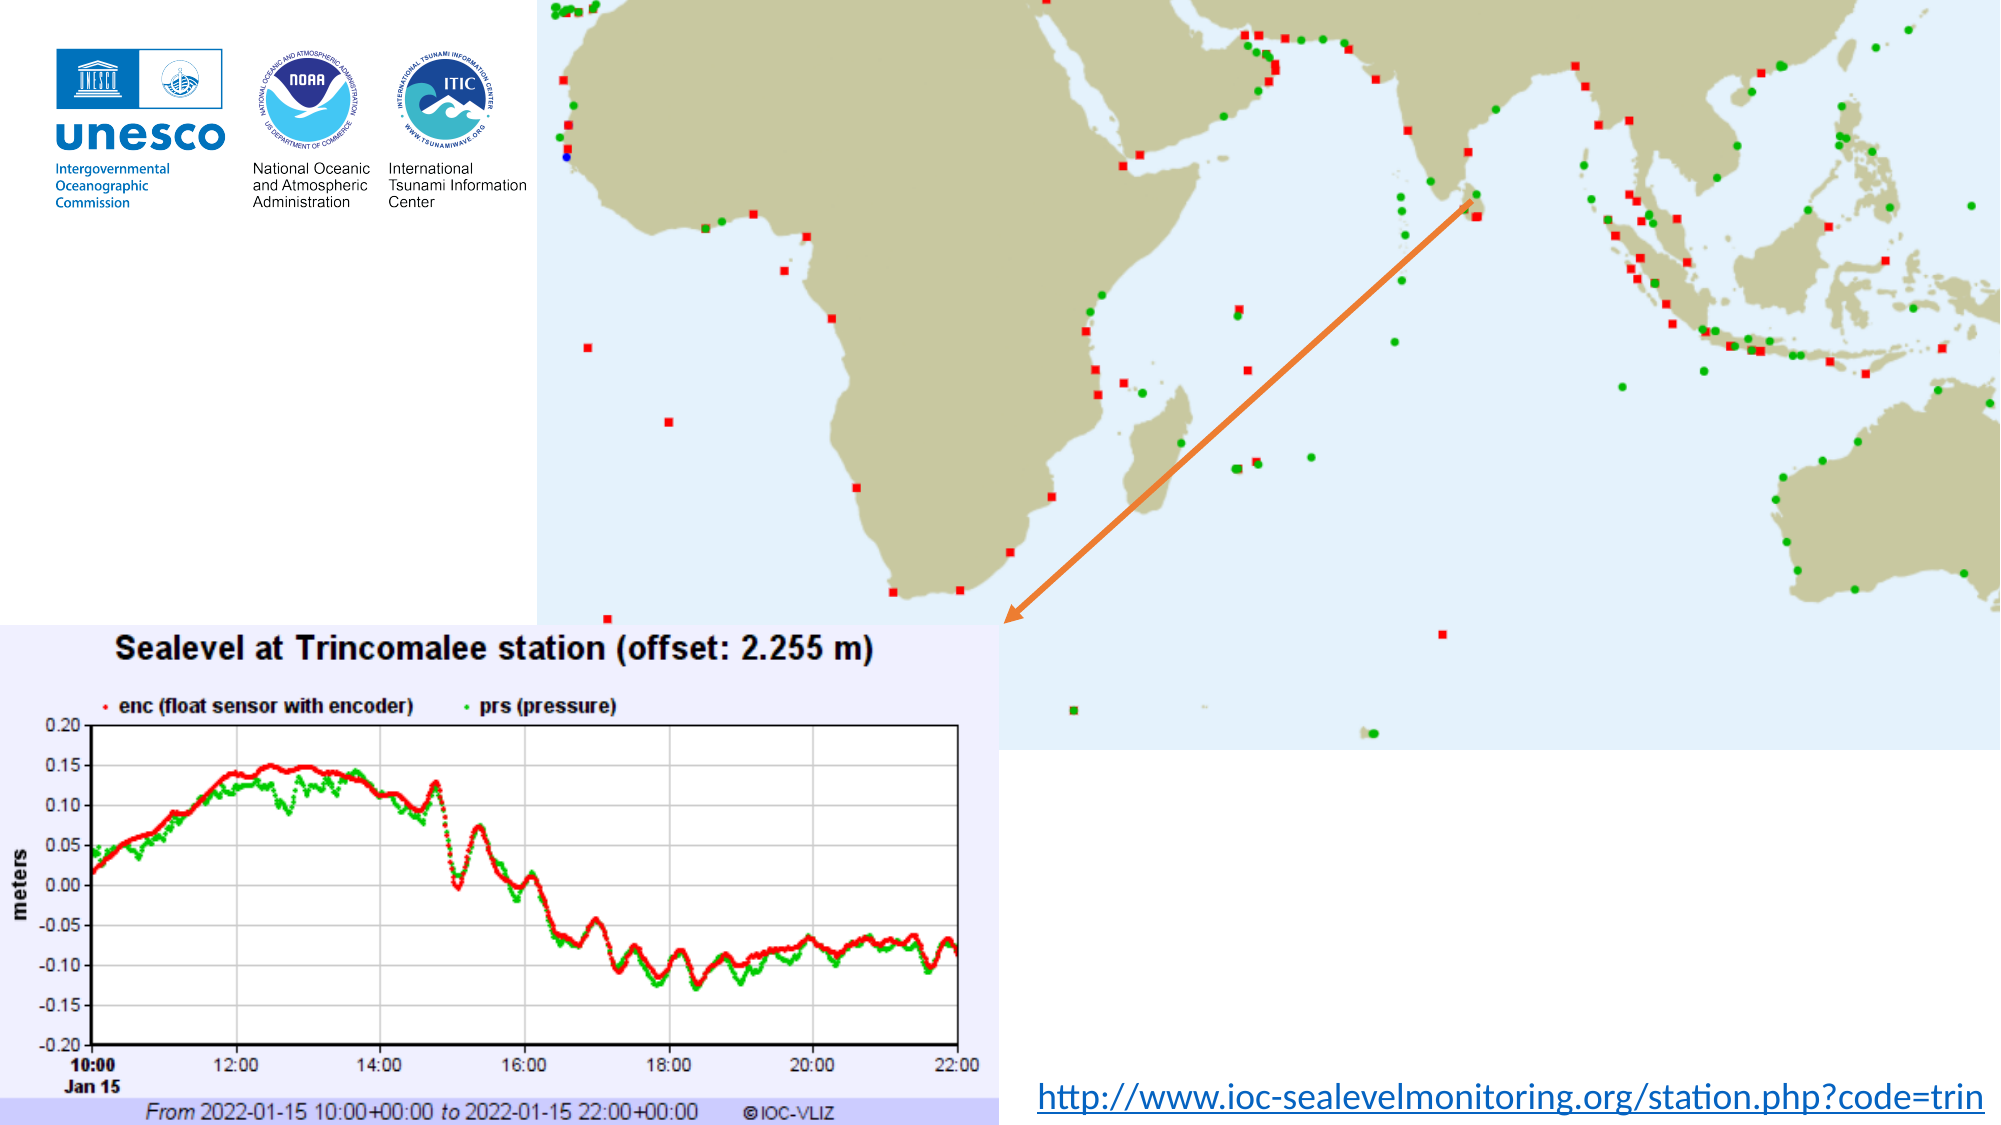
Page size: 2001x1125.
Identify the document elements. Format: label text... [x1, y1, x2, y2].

picture [43, 35, 527, 221]
picture [0, 0, 2000, 1125]
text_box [1003, 200, 1472, 624]
text_box http://www.ioc-sealevelmonitoring.org/station.php?code=trin [999, 1064, 2000, 1125]
